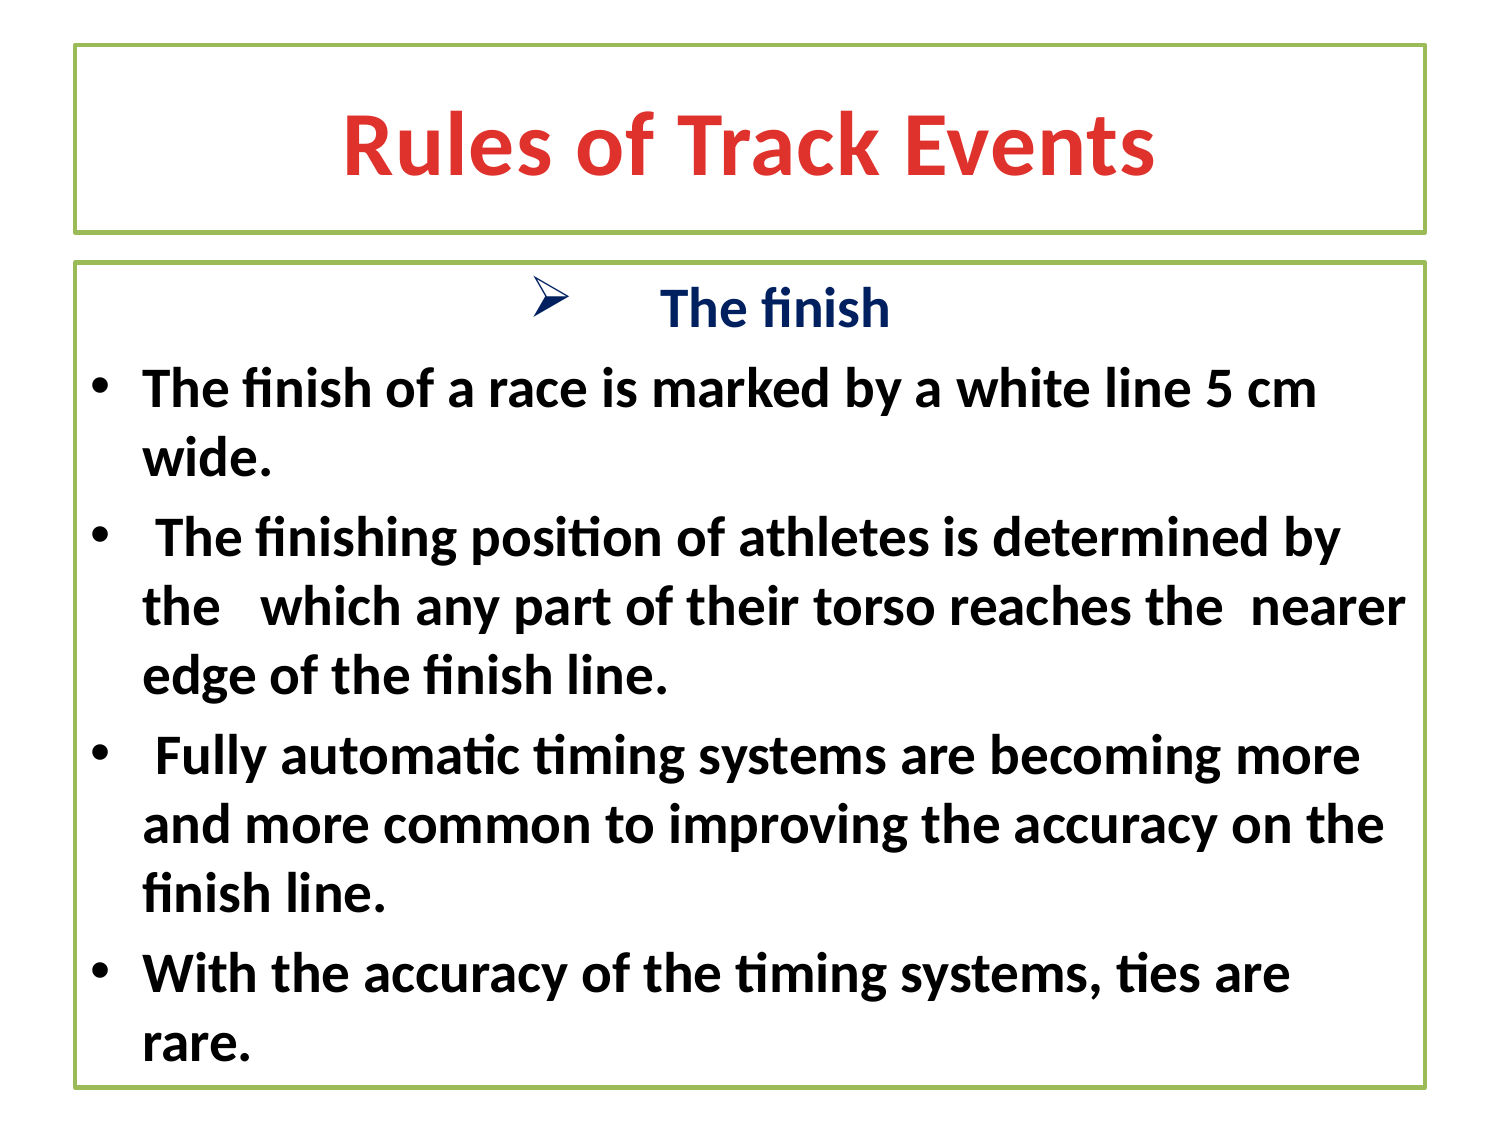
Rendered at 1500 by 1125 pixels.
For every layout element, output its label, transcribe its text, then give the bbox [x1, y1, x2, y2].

list The finish The finish of a race is marked by a white line 5 cm wide. The finishing position of athletes is determined by the which any part of their torso reaches the nearer edge of the finish line. Fully automatic timing systems are becoming more and more common to improving the accuracy on the finish line. With the accuracy of the timing systems, ties are rare. [73, 260, 1427, 1090]
title Rules of Track Events [73, 43, 1427, 235]
